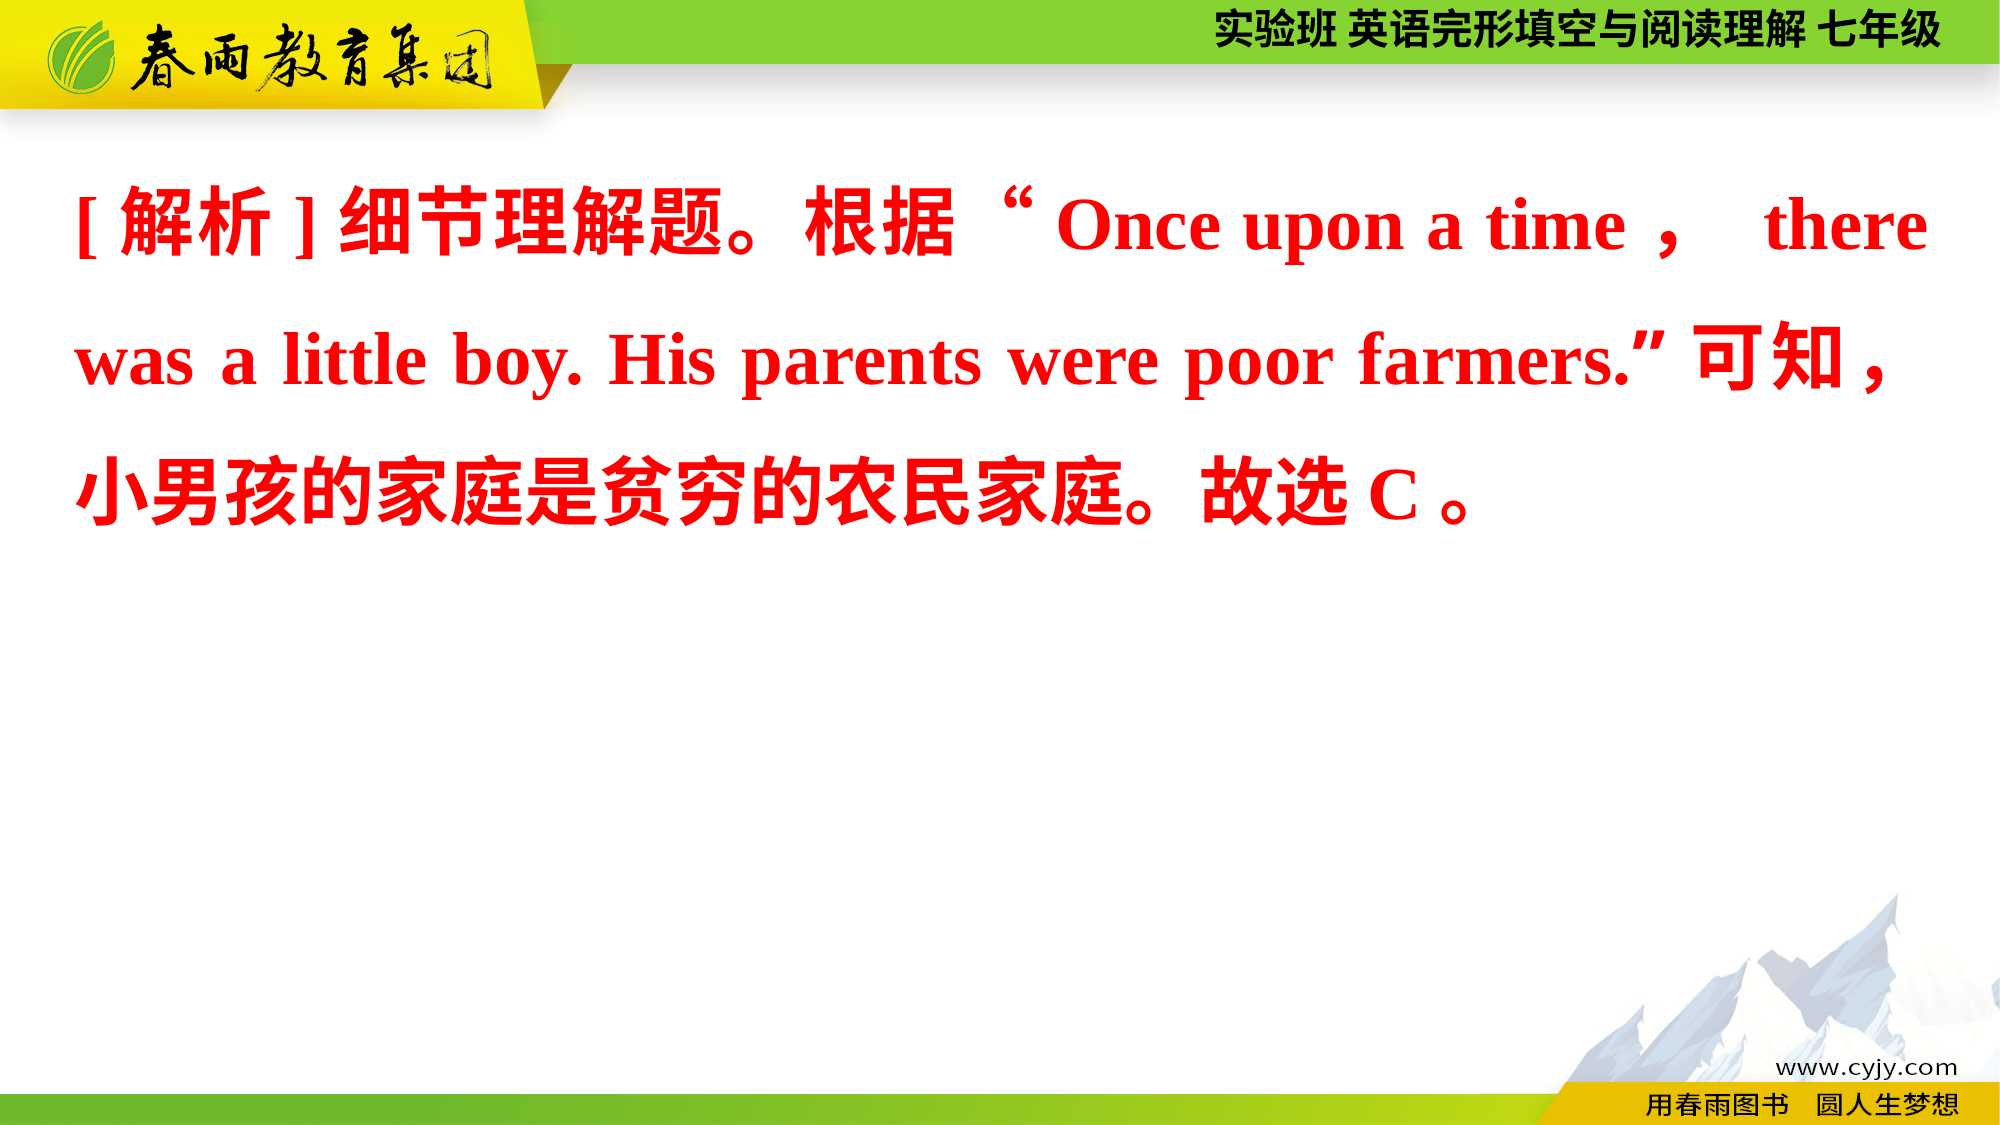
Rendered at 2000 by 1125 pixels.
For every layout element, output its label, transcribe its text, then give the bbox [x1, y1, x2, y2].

picture [0, 0, 2000, 1125]
list [解析]细节理解题。根据“Once upon a time， there was a little boy. His parents were poor farmers.”可知，小男孩的家庭是贫穷的农民家庭。故选C。 [59, 122, 1944, 530]
